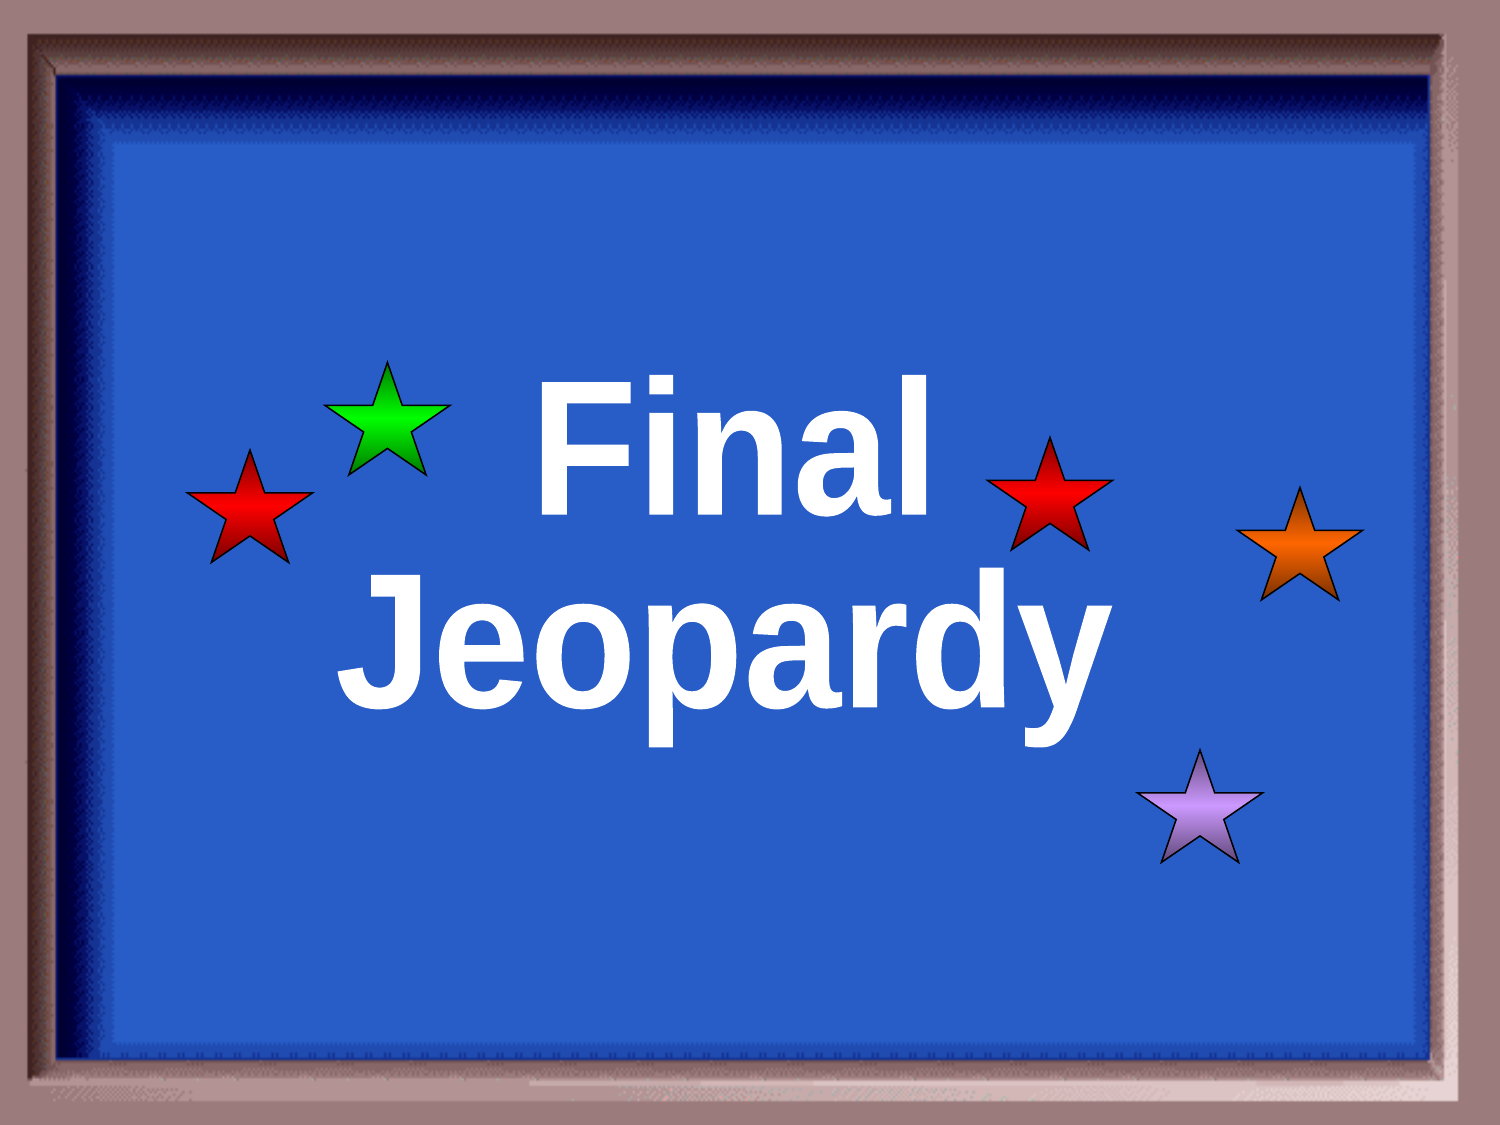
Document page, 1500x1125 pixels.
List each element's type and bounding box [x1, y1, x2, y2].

picture [0, 0, 1500, 1125]
text_box [324, 362, 450, 475]
text_box [1237, 487, 1363, 600]
text_box [187, 450, 313, 563]
text_box [987, 437, 1113, 550]
text_box [1137, 750, 1263, 863]
